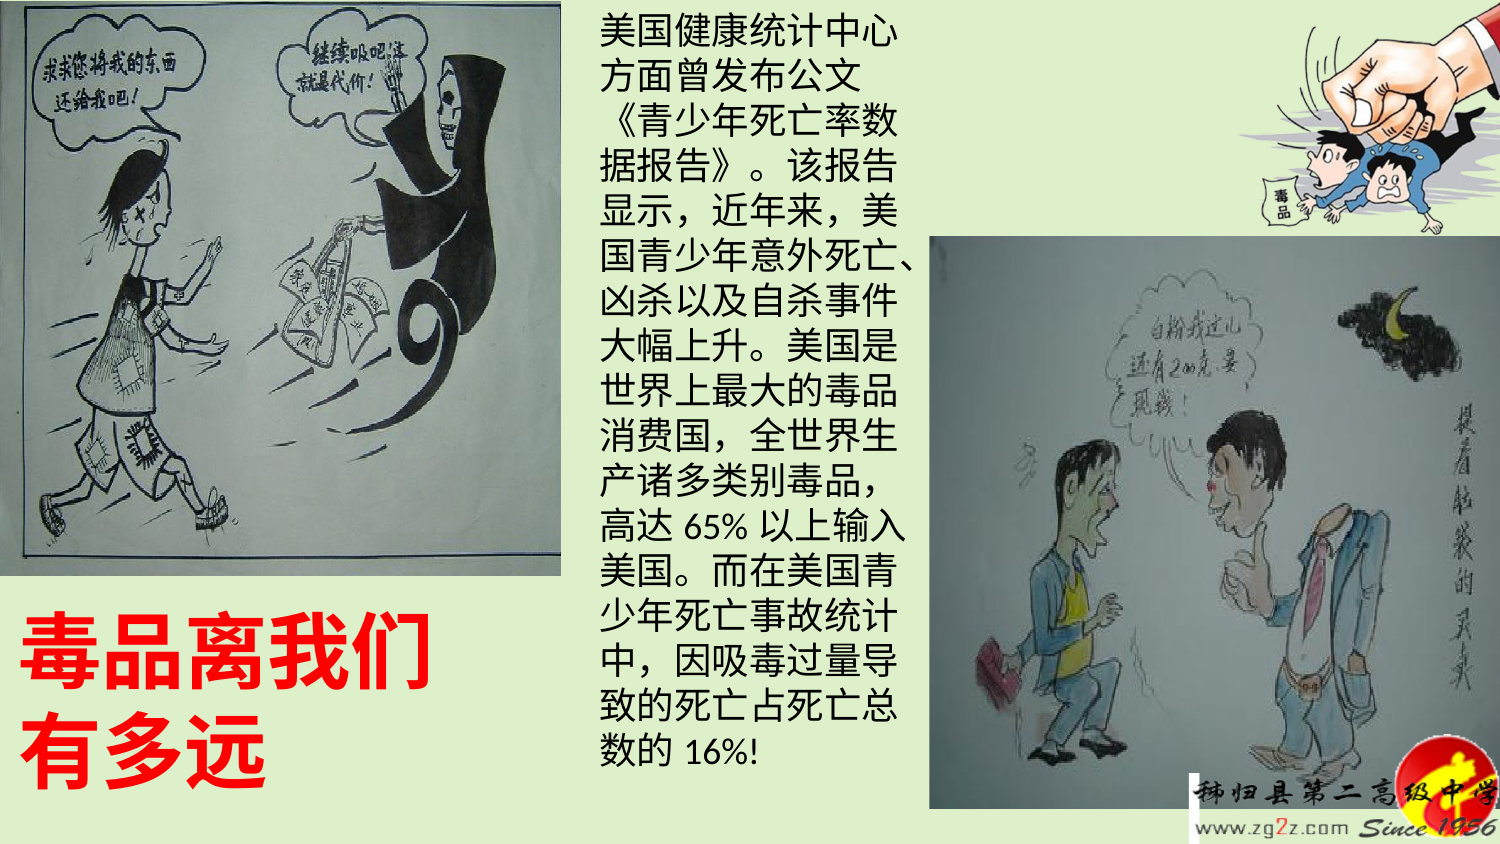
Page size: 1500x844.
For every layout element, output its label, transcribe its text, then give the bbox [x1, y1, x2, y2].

picture [928, 0, 1500, 844]
text_box 美国健康统计中心方面曾发布公文《青少年死亡率数据报告》。该报告显示，近年来，美国青少年意外死亡、凶杀以及自杀事件大幅上升。美国是世界上最大的毒品消费国，全世界生产诸多类别毒品，高达65%以上输入美国。而在美国青少年死亡事故统计中，因吸毒过量导致的死亡占死亡总数的16%! [584, 0, 930, 780]
text_box 毒品离我们 有多远 [3, 591, 450, 807]
picture [0, 0, 562, 576]
